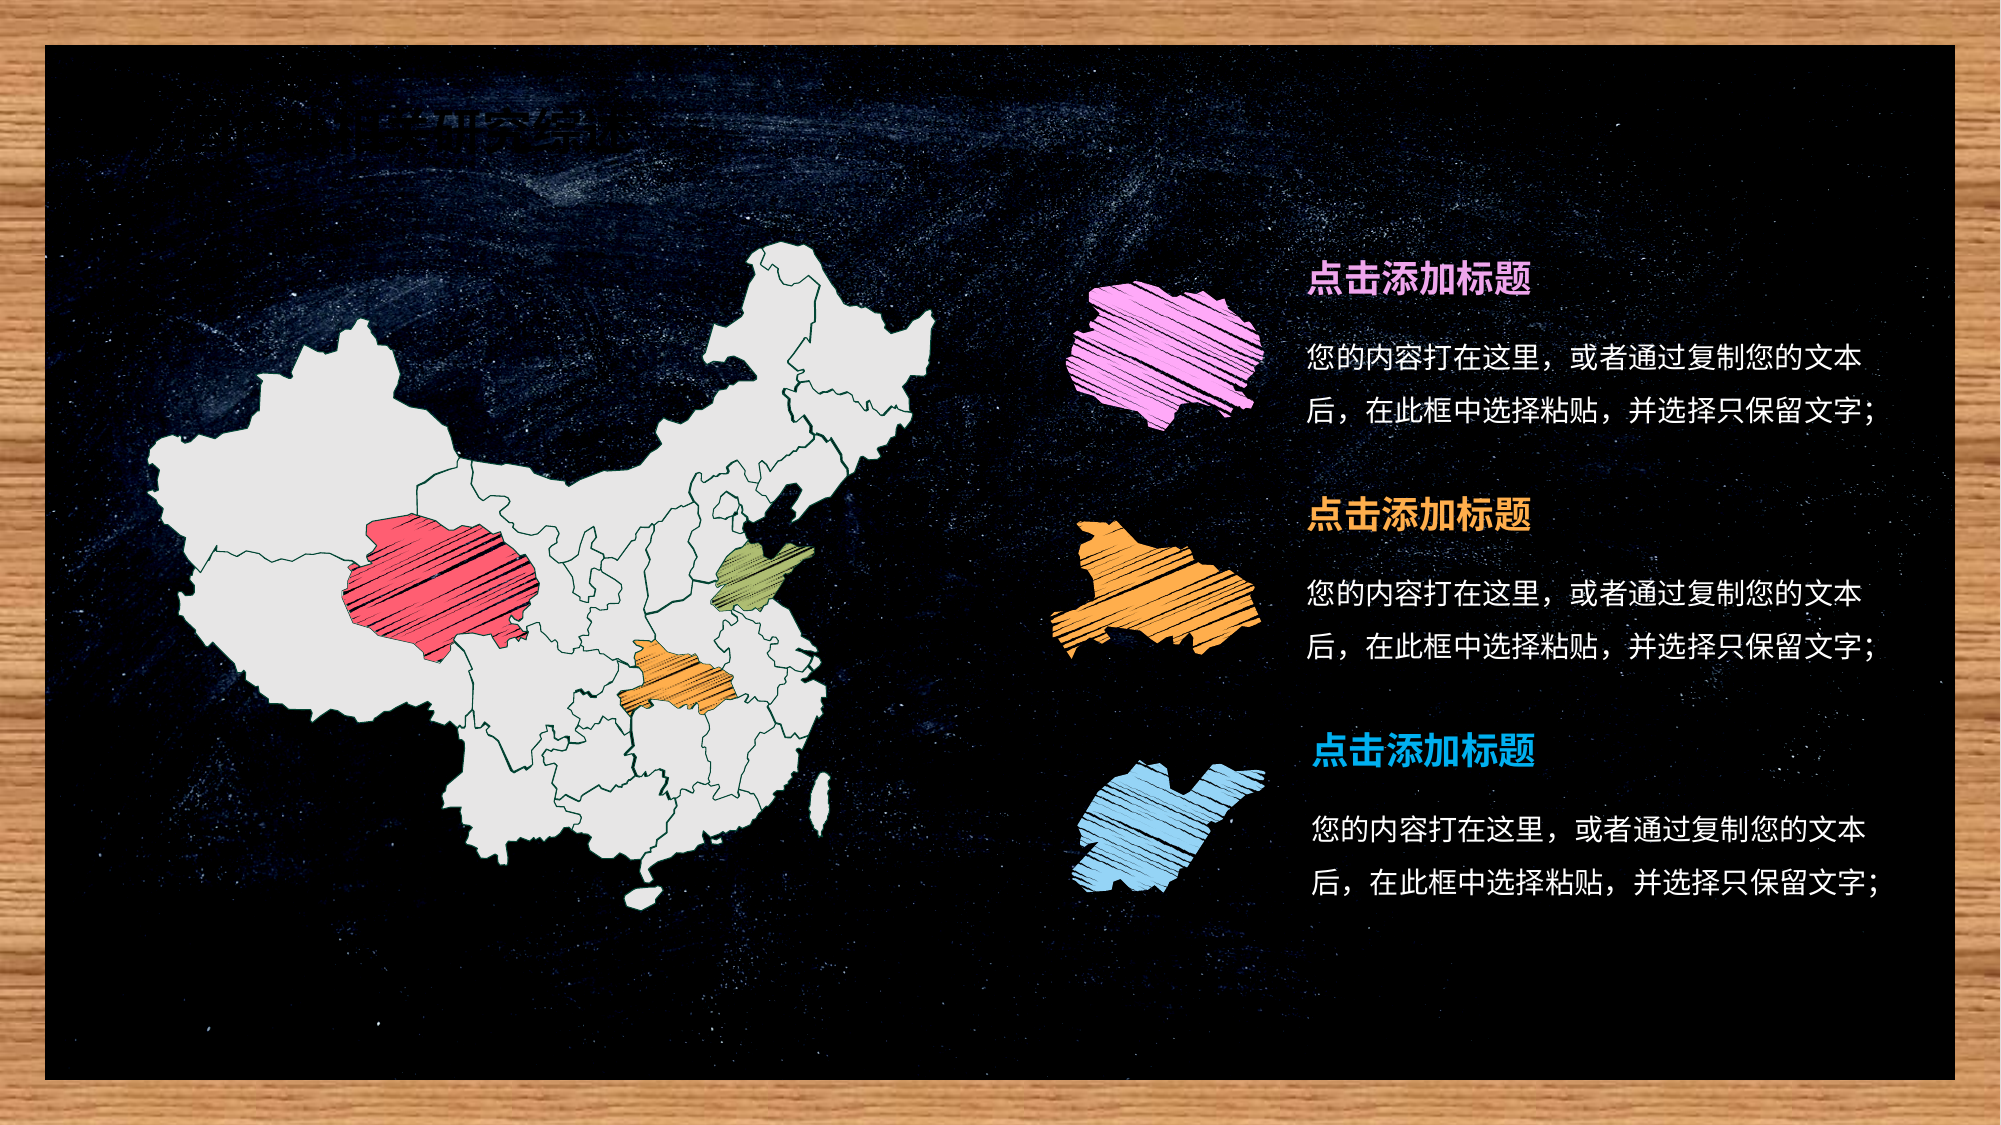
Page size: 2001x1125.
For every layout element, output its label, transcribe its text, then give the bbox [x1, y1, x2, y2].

picture [46, 46, 1954, 1079]
text_box 01 [75, 85, 180, 176]
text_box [1291, 247, 1896, 436]
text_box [147, 242, 936, 912]
text_box [1070, 759, 1267, 893]
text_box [1291, 483, 1896, 672]
text_box 国内外相关研究综述 [180, 93, 649, 169]
text_box [1048, 519, 1263, 659]
text_box [1065, 280, 1265, 432]
text_box [0, 0, 2000, 1125]
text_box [1296, 719, 1896, 908]
